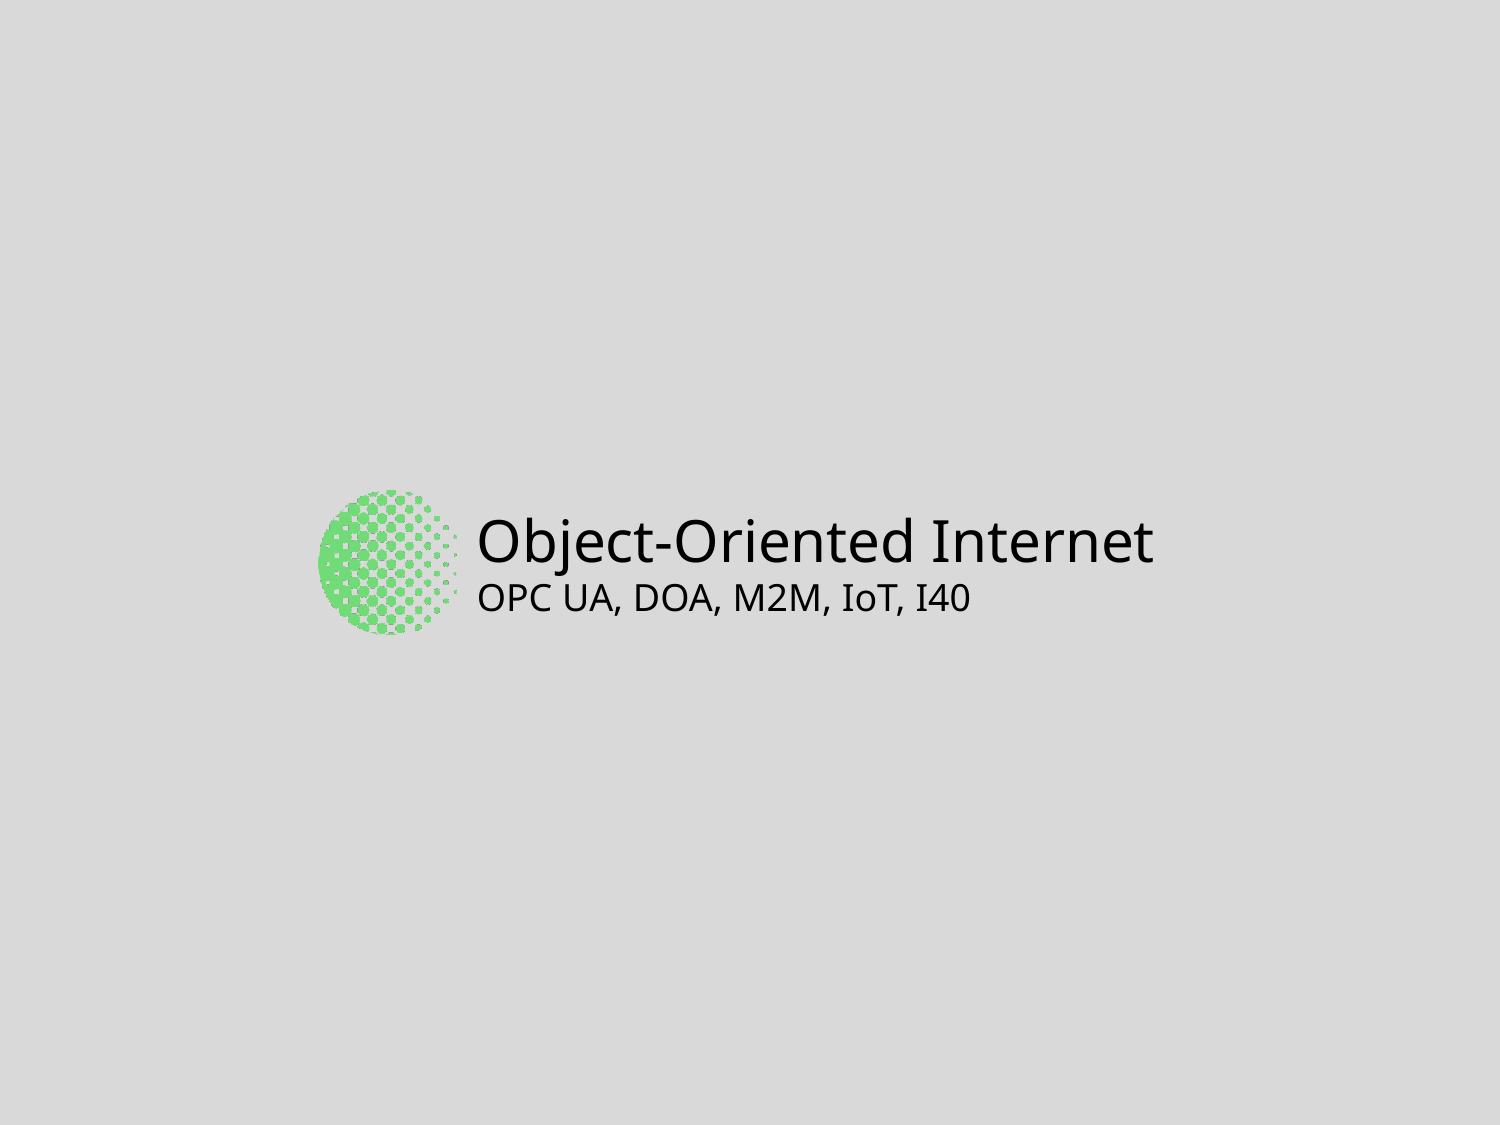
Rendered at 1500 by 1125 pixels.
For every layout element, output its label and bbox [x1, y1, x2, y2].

text_box [317, 490, 1183, 635]
